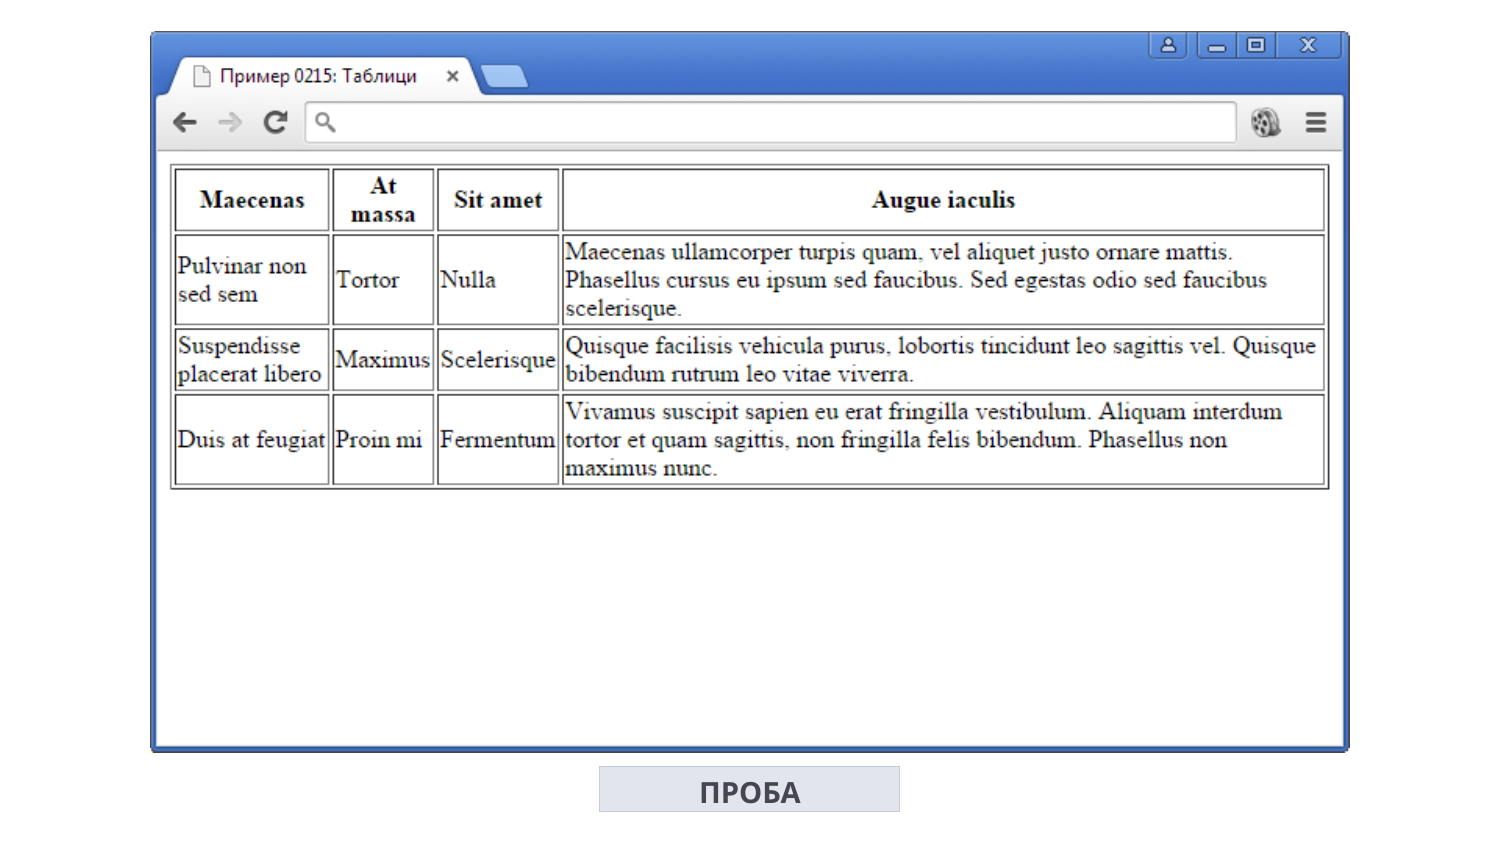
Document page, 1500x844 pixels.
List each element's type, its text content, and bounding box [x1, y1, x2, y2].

picture [149, 31, 1351, 753]
text_box ПРОБА [599, 766, 900, 812]
